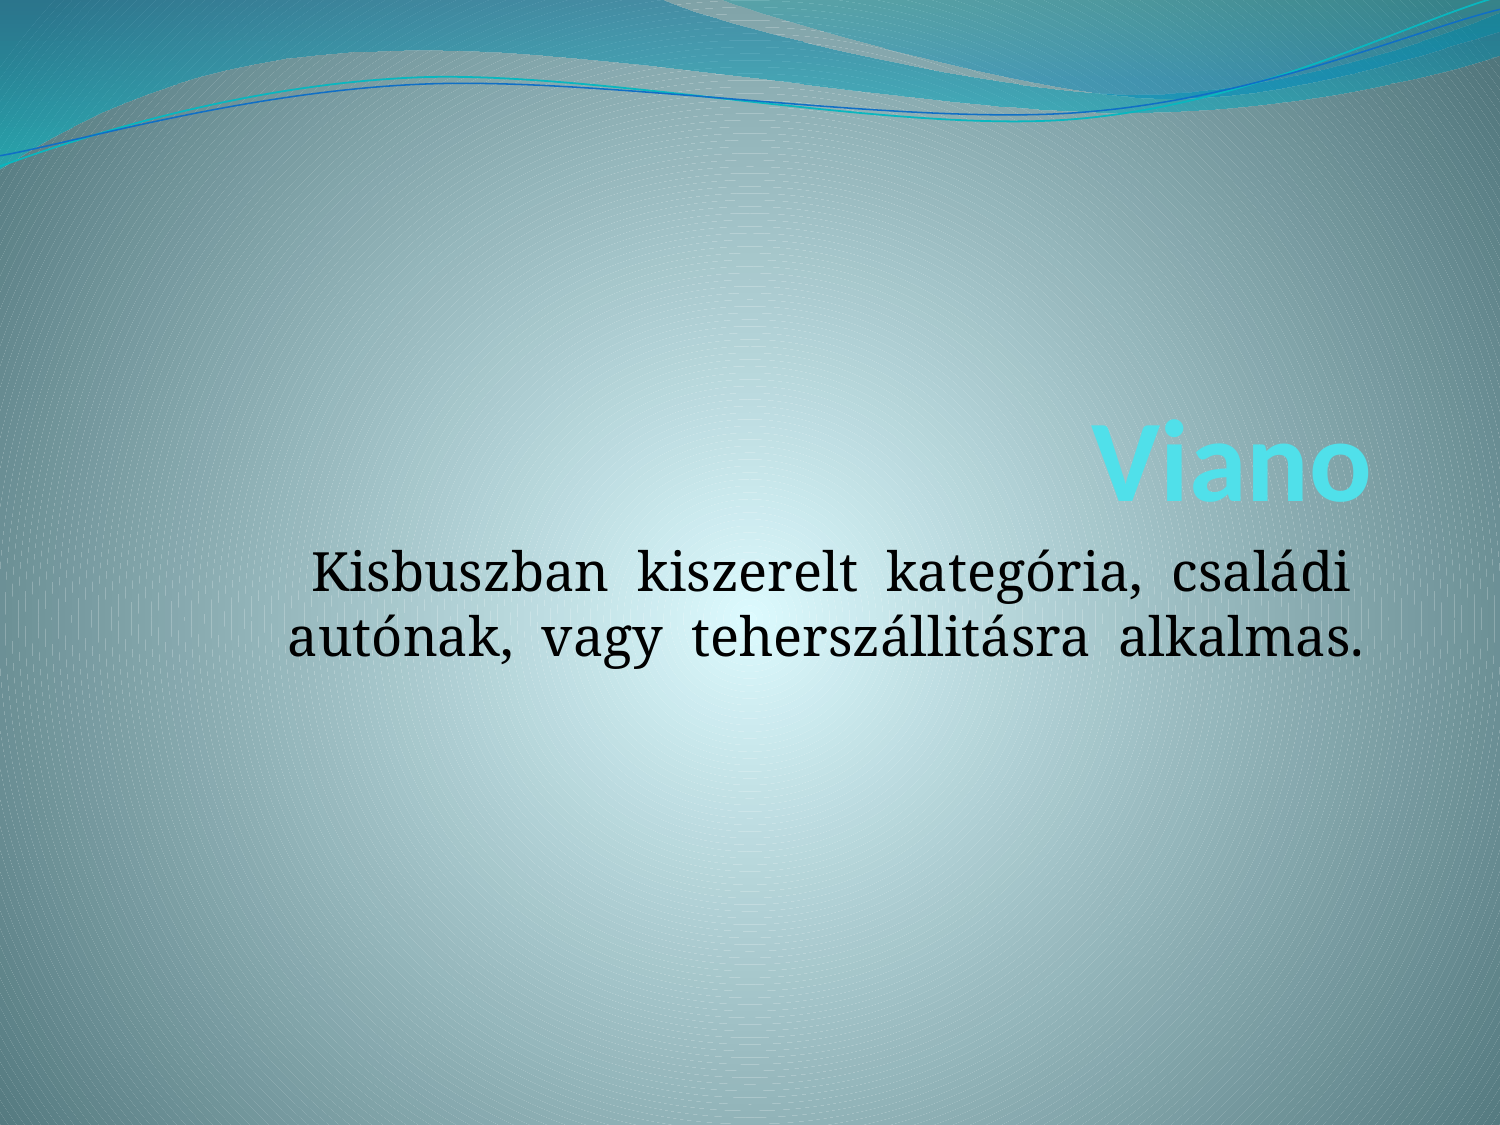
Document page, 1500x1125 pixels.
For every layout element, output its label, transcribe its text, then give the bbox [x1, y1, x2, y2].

subtitle Kisbuszban kiszerelt kategória, családi autónak, vagy teherszállitásra alkalmas. [87, 529, 1376, 818]
title Viano [87, 224, 1376, 525]
